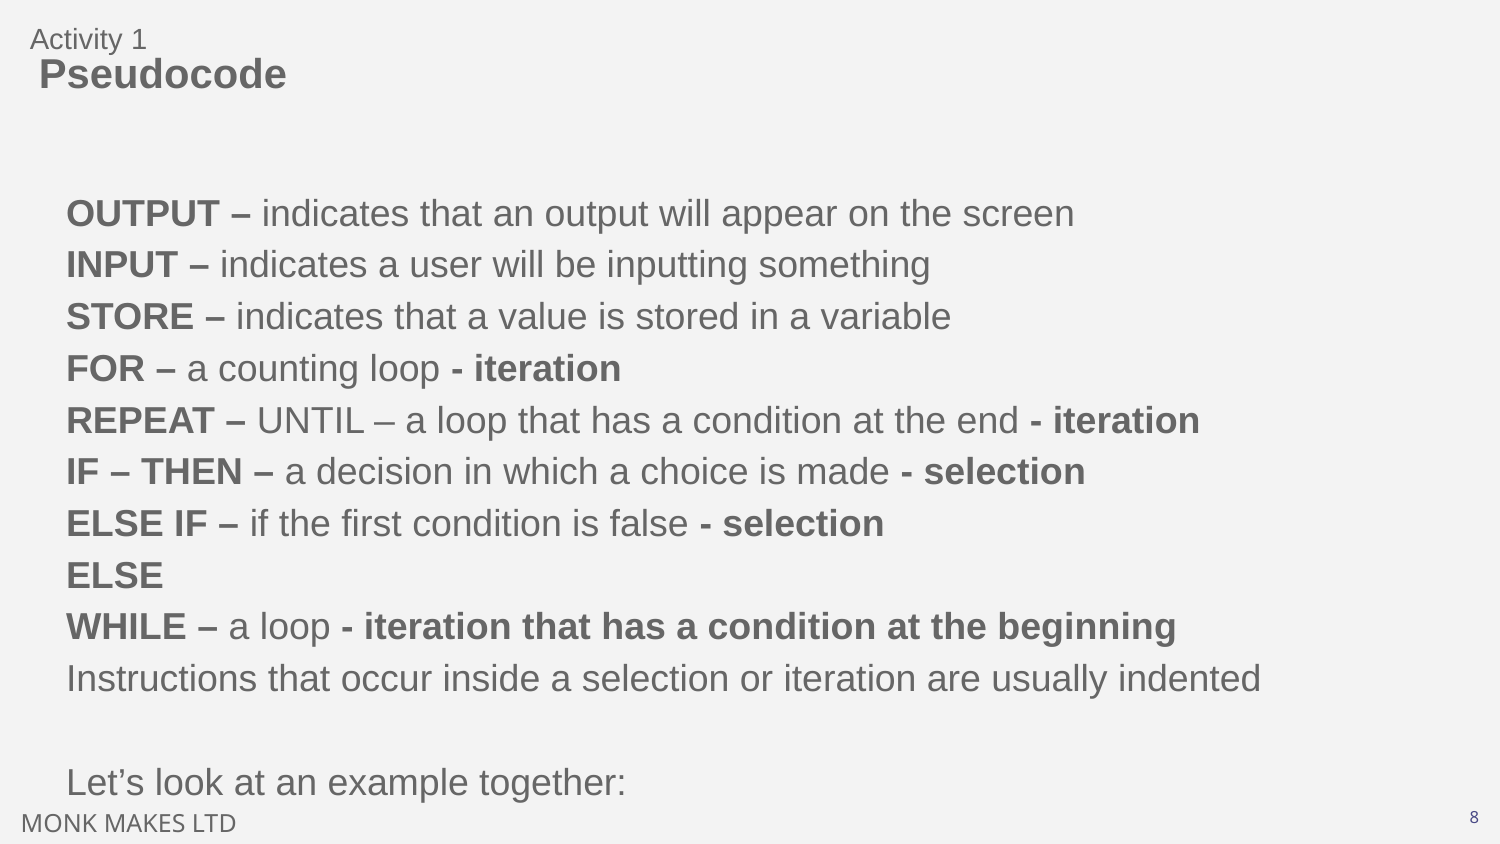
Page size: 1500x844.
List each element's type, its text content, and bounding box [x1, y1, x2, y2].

title Pseudocode [23, 52, 1422, 121]
slide_number ‹#› [1448, 792, 1500, 844]
subtitle Activity 1 [14, 0, 1500, 52]
list OUTPUT – indicates that an output will appear on the screen INPUT – indicates a user will be inputting something STORE – indicates that a value is stored in a variable FOR – a counting loop - iteration REPEAT – UNTIL – a loop that has a condition at the end - iteration IF – THEN – a decision in which a choice is made - selection ELSE IF – if the first condition is false - selection ELSE WHILE – a loop - iteration that has a condition at the beginning Instructions that occur inside a selection or iteration are usually indented Let’s look at an example together: [51, 166, 1449, 793]
